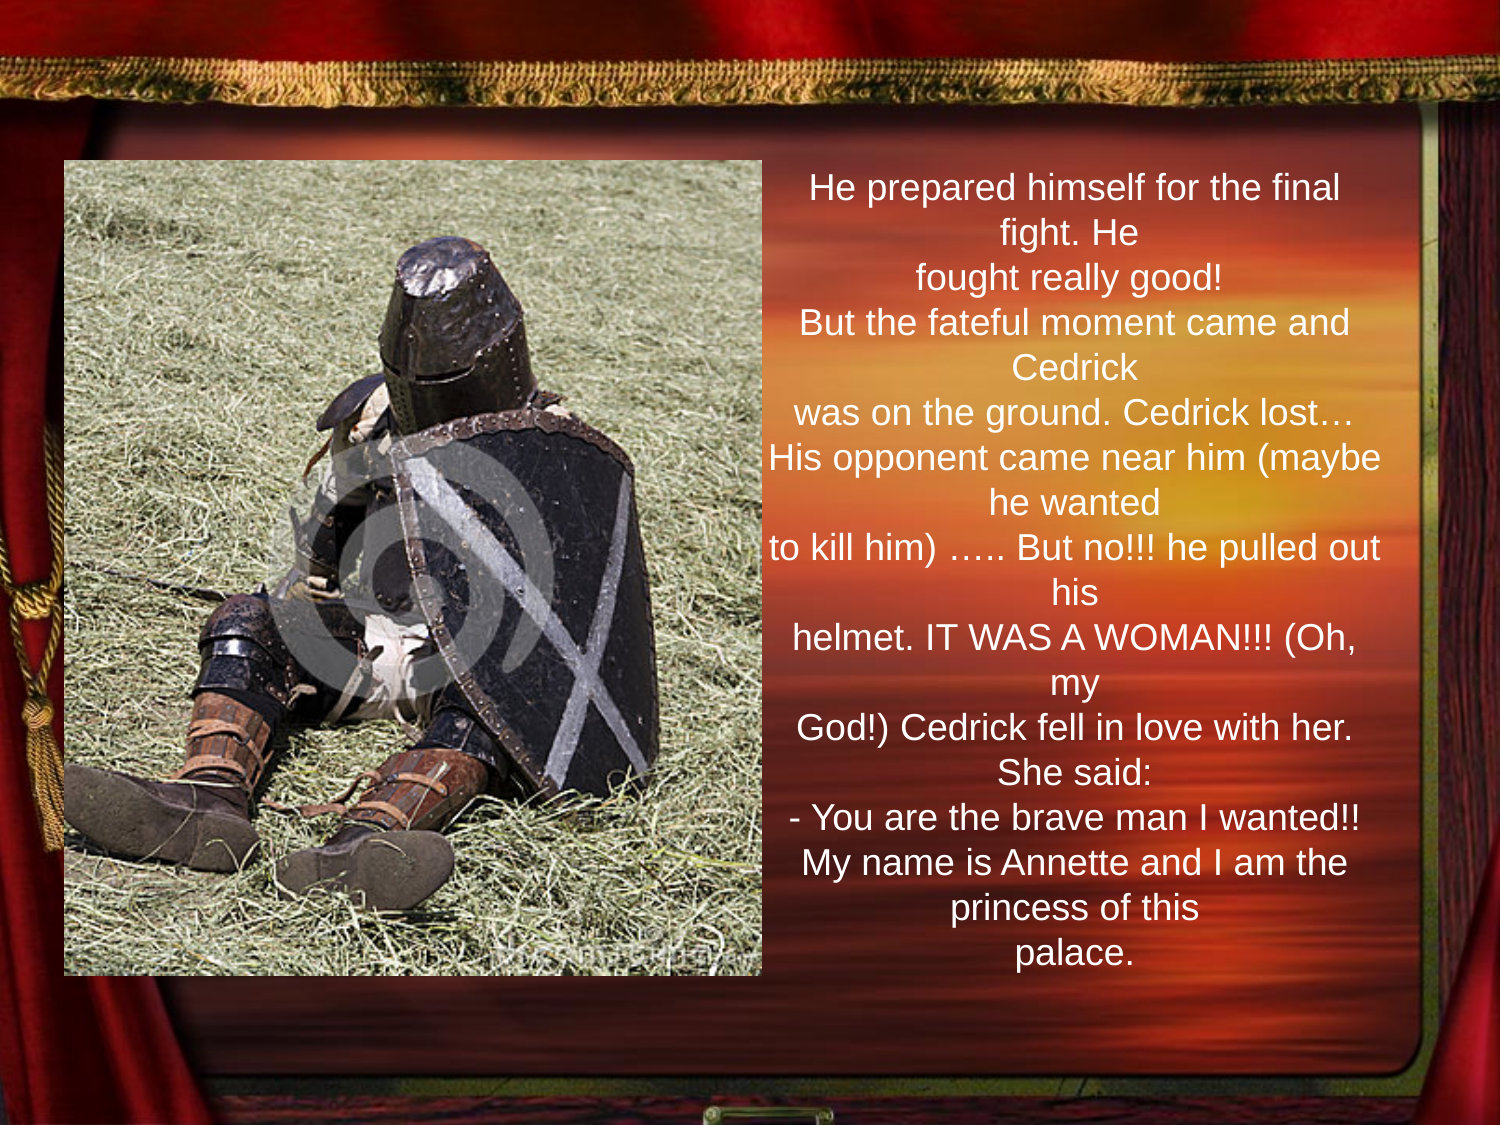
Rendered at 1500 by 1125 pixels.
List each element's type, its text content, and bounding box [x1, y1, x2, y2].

picture [0, 0, 1500, 1125]
title He prepared himself for the final fight. He fought really good! But the fateful moment came and Cedrick was on the ground. Cedrick lost… His opponent came near him (maybe he wanted to kill him) ….. But no!!! he pulled out his helmet. IT WAS A WOMAN!!! (Oh, my God!) Cedrick fell in love with her. She said: - You are the brave man I wanted!! My name is Annette and I am the princess of this palace. [765, 160, 1400, 977]
